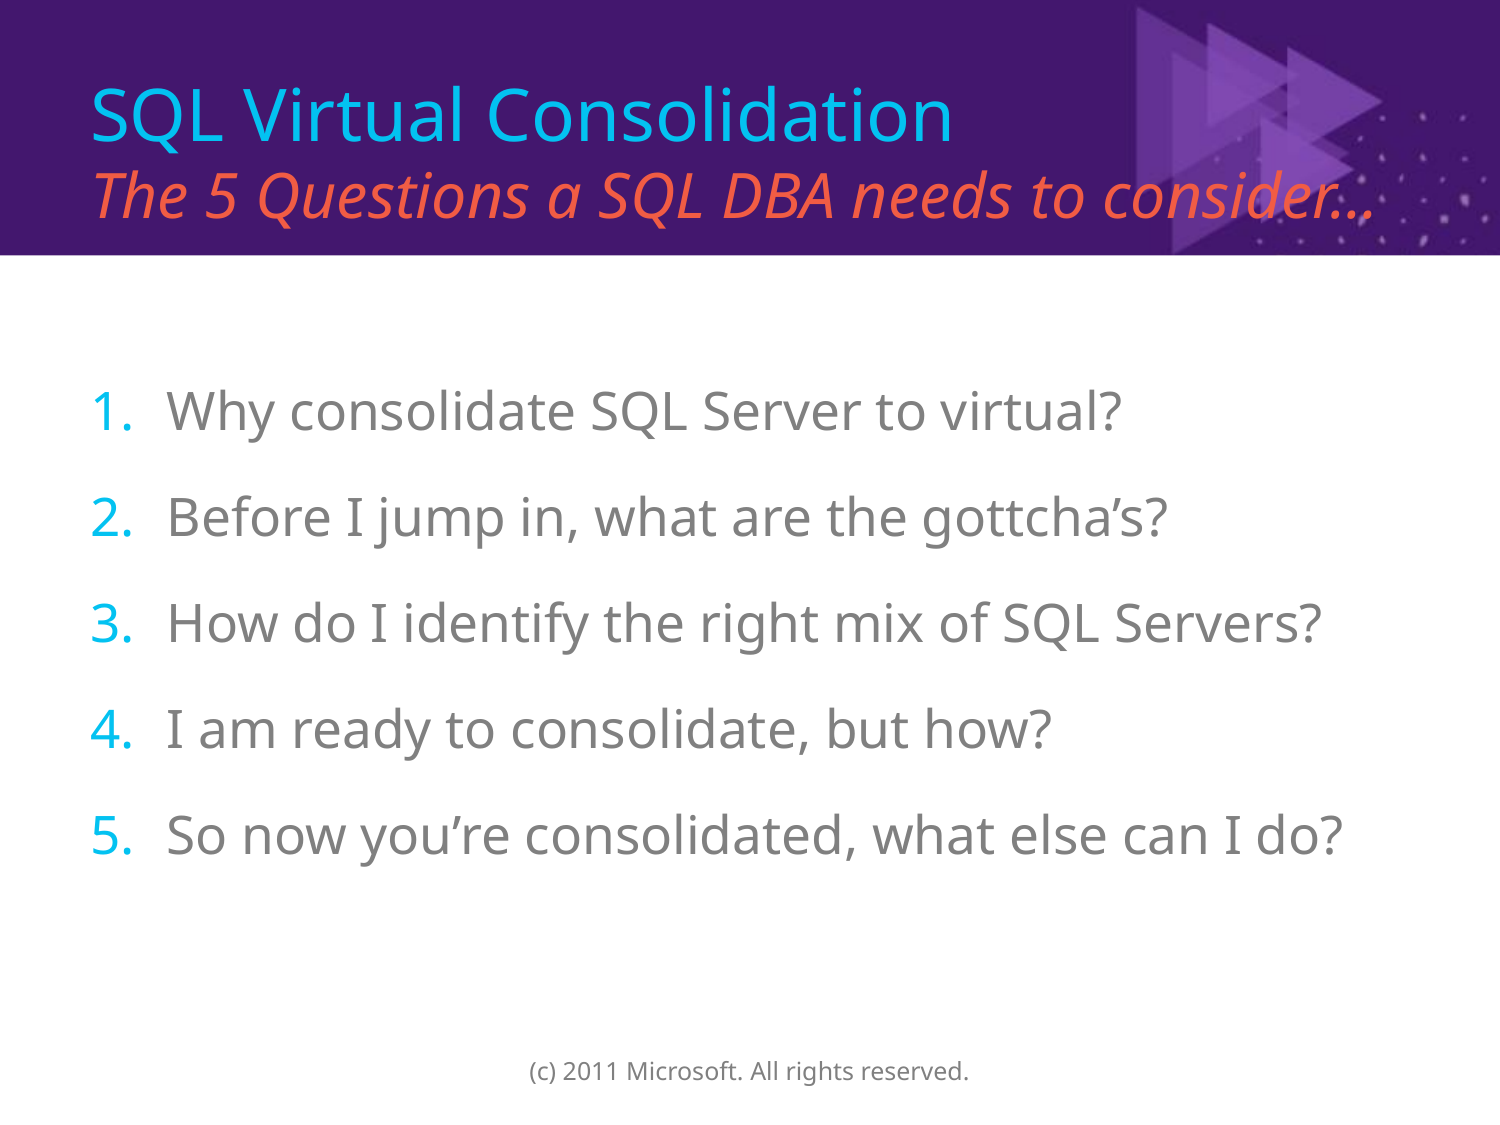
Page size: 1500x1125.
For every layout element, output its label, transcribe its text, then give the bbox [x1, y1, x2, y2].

list Why consolidate SQL Server to virtual? Before I jump in, what are the gottcha’s? How do I identify the right mix of SQL Servers? I am ready to consolidate, but how? So now you’re consolidated, what else can I do? [75, 338, 1425, 1005]
picture [0, 0, 1500, 255]
footer (c) 2011 Microsoft. All rights reserved. [512, 1042, 988, 1103]
title SQL Virtual Consolidation The 5 Questions a SQL DBA needs to consider… [75, 56, 1425, 244]
